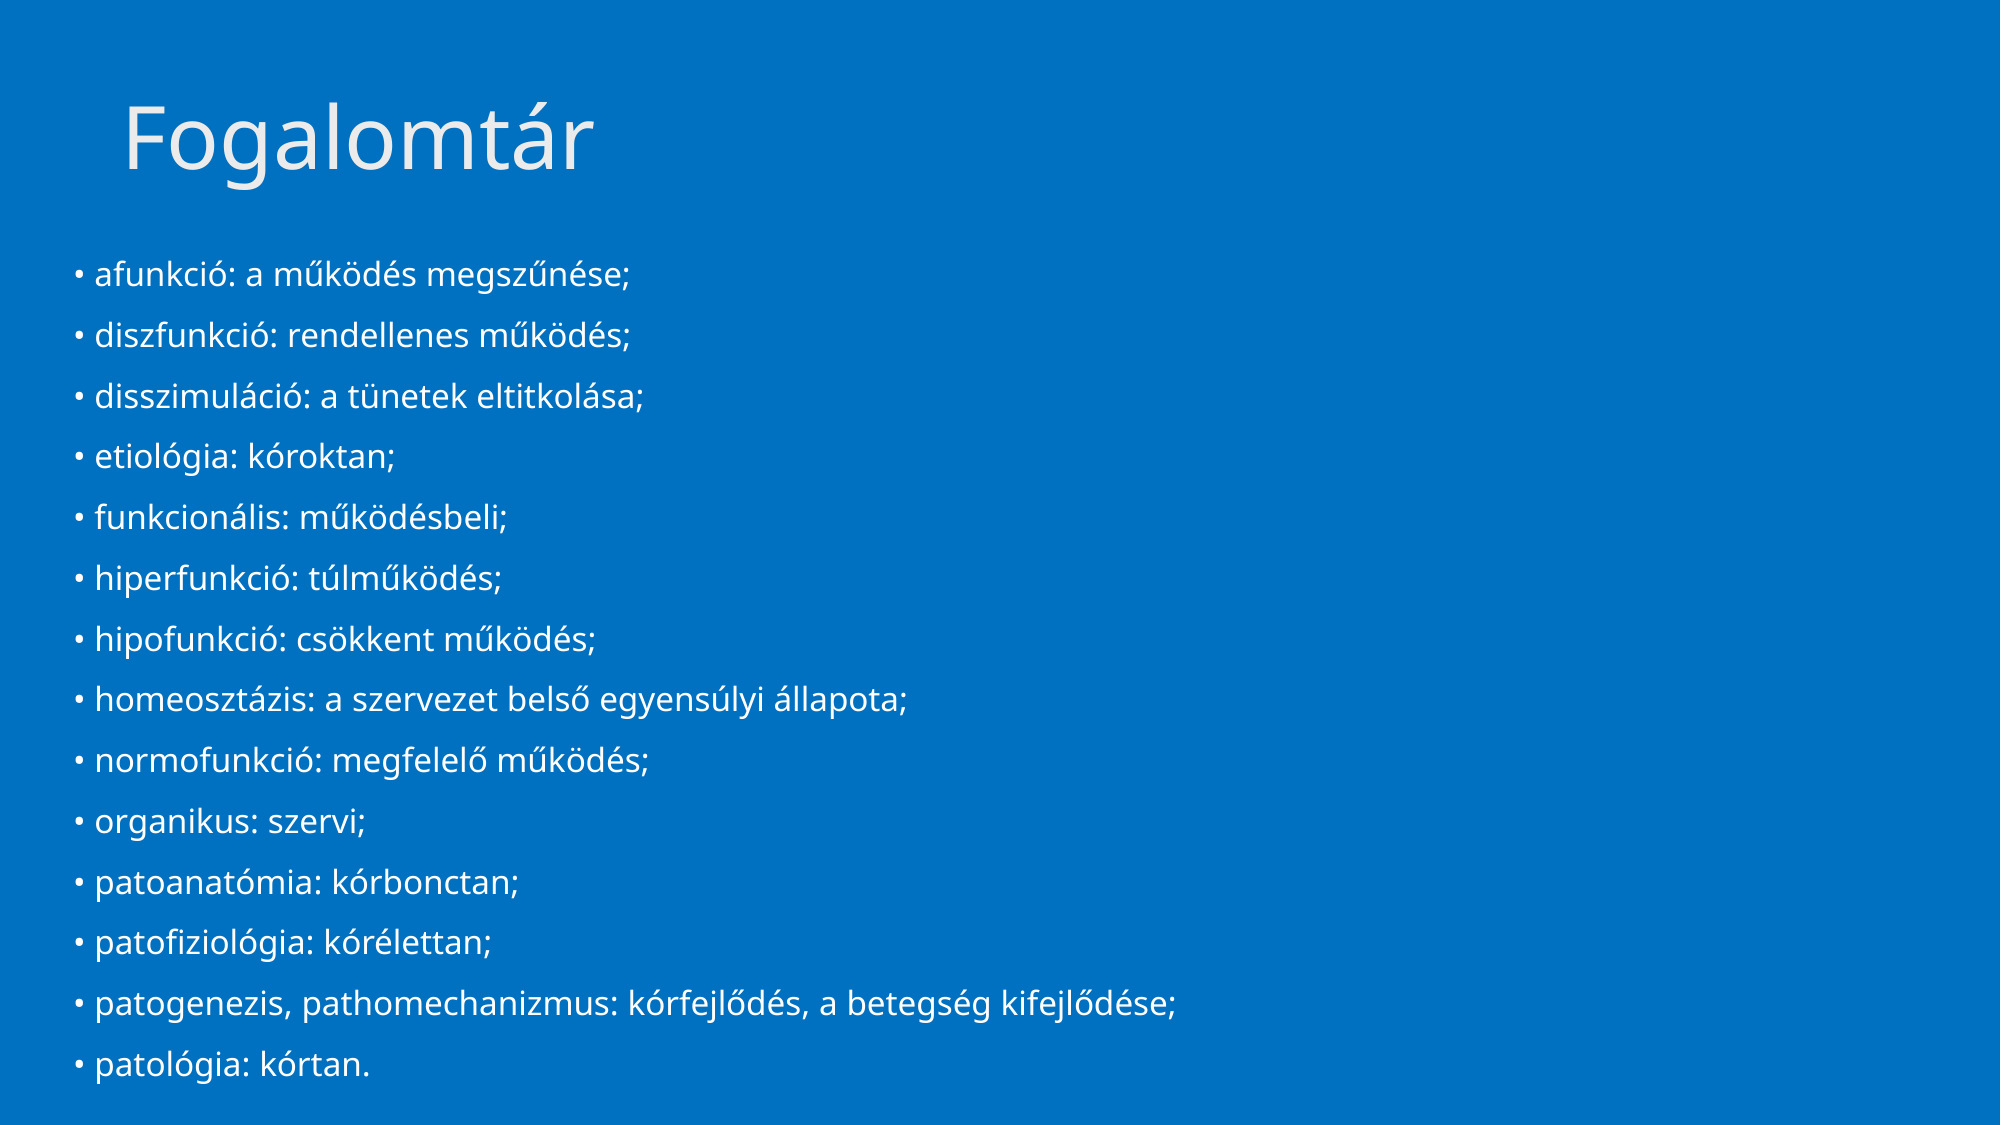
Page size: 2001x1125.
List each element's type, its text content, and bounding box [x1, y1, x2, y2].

title Fogalomtár [106, 74, 1649, 304]
list • afunkció: a működés megszűnése; • diszfunkció: rendellenes működés; • disszimuláció: a tünetek eltitkolása; • etiológia: kóroktan; • funkcionális: működésbeli; • hiperfunkció: túlműködés; • hipofunkció: csökkent működés; • homeosztázis: a szervezet belső egyensúlyi állapota; • normofunkció: megfelelő működés; • organikus: szervi; • patoanatómia: kórbonctan; • patofiziológia: kórélettan; • patogenezis, pathomechanizmus: kórfejlődés, a betegség kifejlődése; • patológia: kórtan. [58, 245, 1526, 934]
